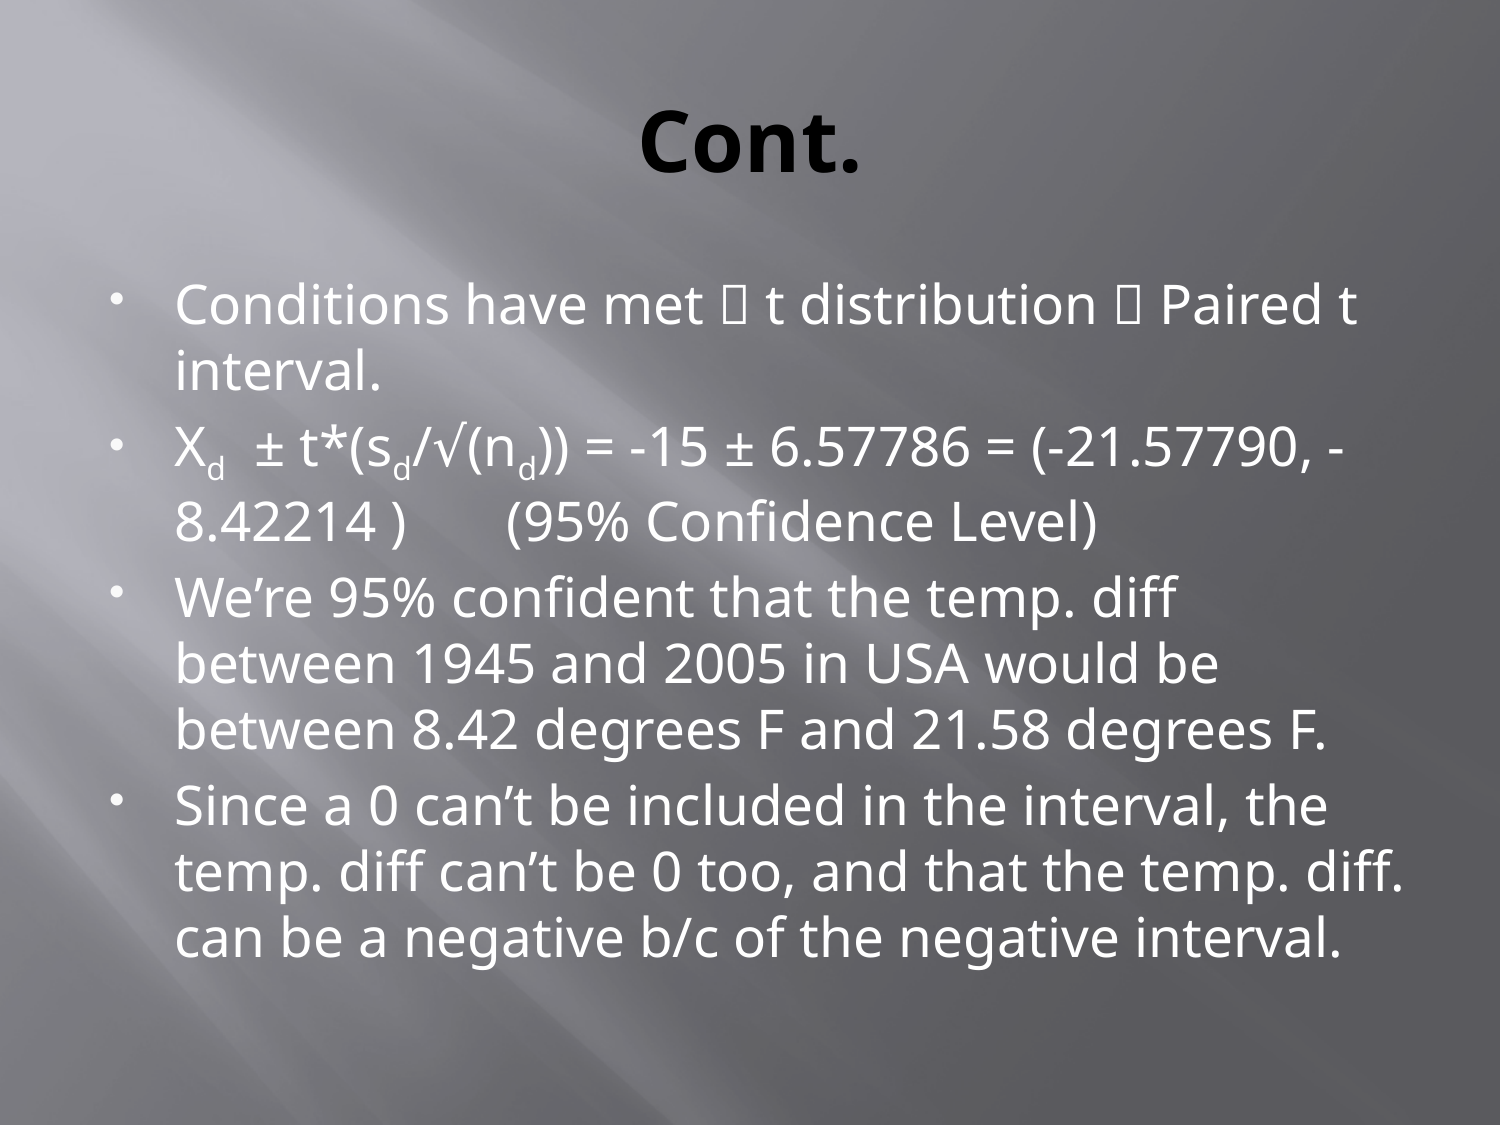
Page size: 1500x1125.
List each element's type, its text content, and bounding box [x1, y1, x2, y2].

list Conditions have met  t distribution  Paired t interval. Xd ± t*(sd/√(nd)) = -15 ± 6.57786 = (-21.57790, -8.42214 ) (95% Confidence Level) We’re 95% confident that the temp. diff between 1945 and 2005 in USA would be between 8.42 degrees F and 21.58 degrees F. Since a 0 can’t be included in the interval, the temp. diff can’t be 0 too, and that the temp. diff. can be a negative b/c of the negative interval. [75, 262, 1425, 1035]
title Cont. [75, 45, 1425, 233]
